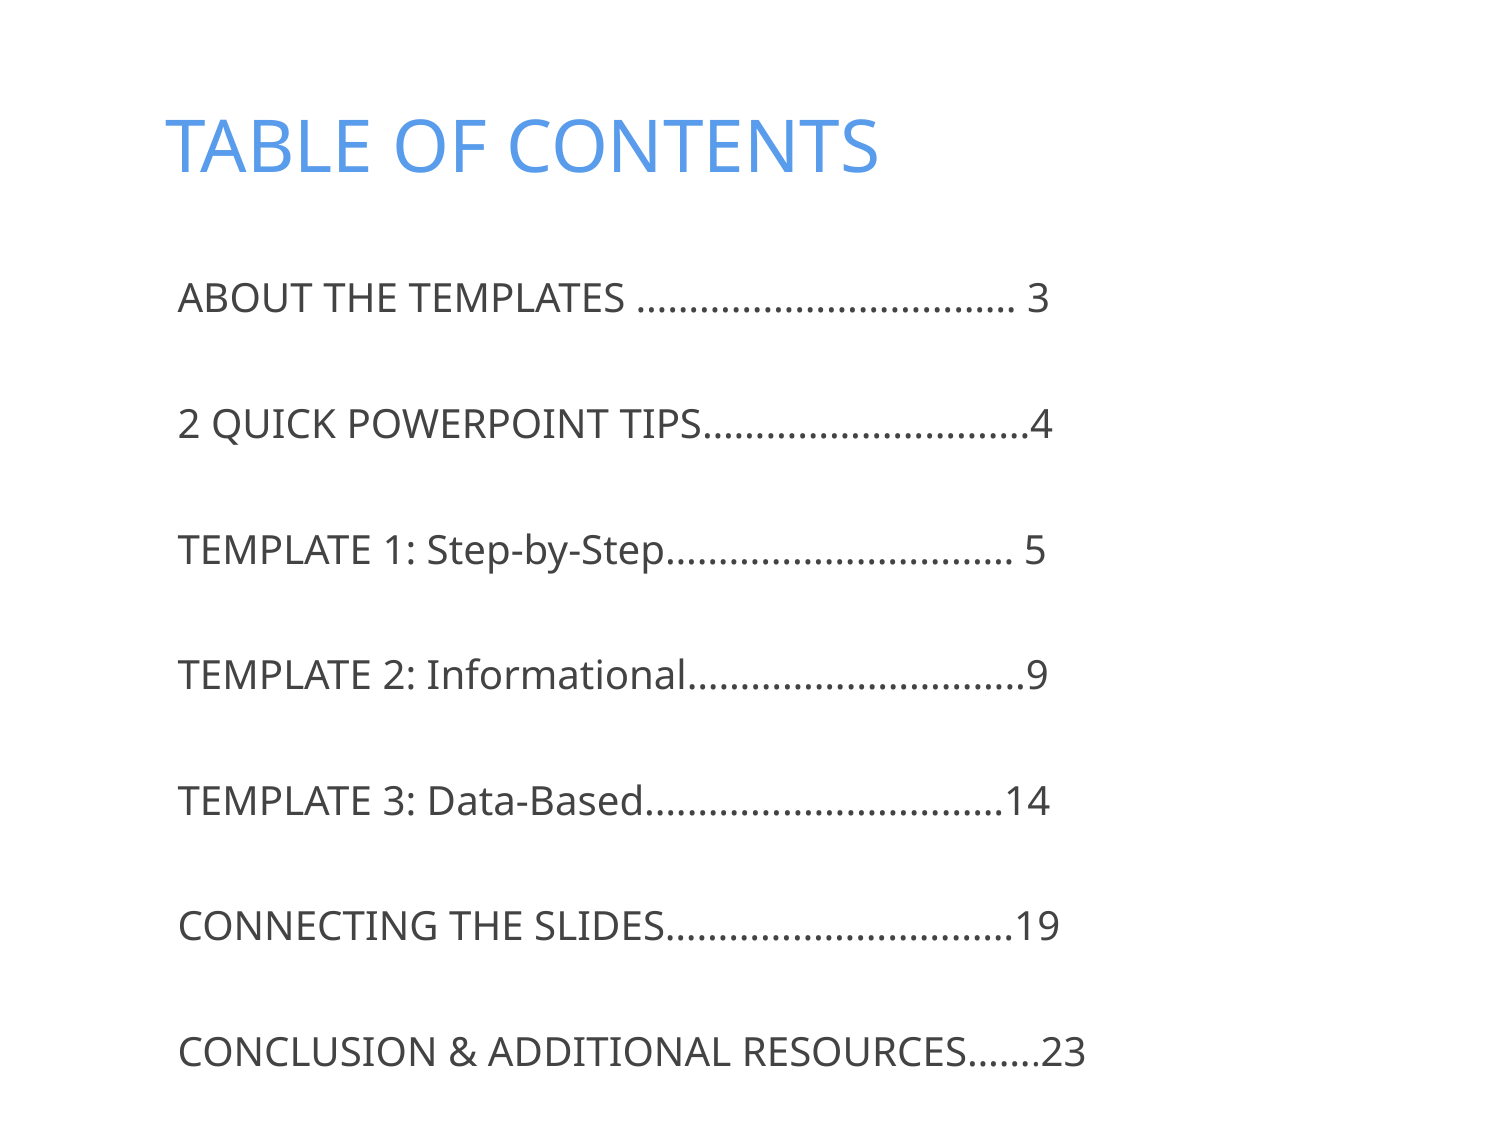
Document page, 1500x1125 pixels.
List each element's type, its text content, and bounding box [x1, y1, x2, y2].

title TABLE OF CONTENTS [150, 50, 1500, 238]
list ABOUT THE TEMPLATES ……………………………… 3 2 QUICK POWERPOINT TIPS………………………….4 TEMPLATE 1: Step-by-Step…………………………… 5 TEMPLATE 2: Informational…………………………..9 TEMPLATE 3: Data-Based.……………………………14 CONNECTING THE SLIDES……………………………19 CONCLUSION & ADDITIONAL RESOURCES…….23 [162, 262, 1500, 1088]
